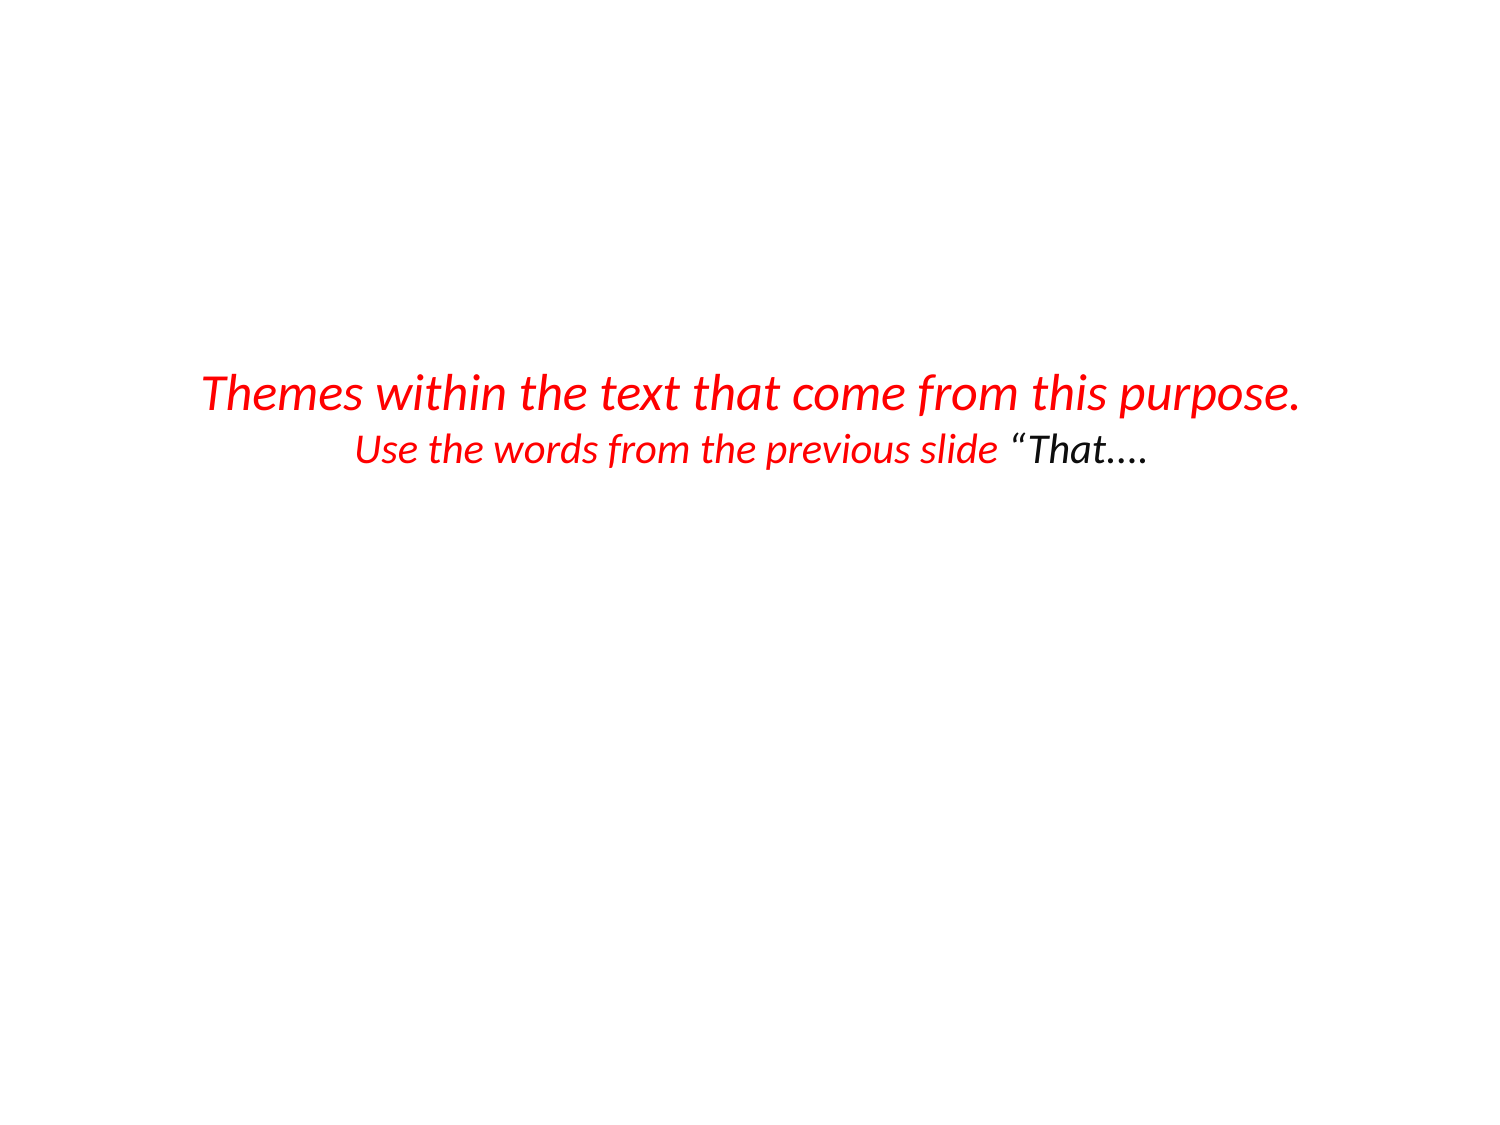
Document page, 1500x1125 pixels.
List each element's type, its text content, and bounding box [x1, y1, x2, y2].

title Themes within the text that come from this purpose. Use the words from the previous slide “That.... [76, 349, 1427, 538]
